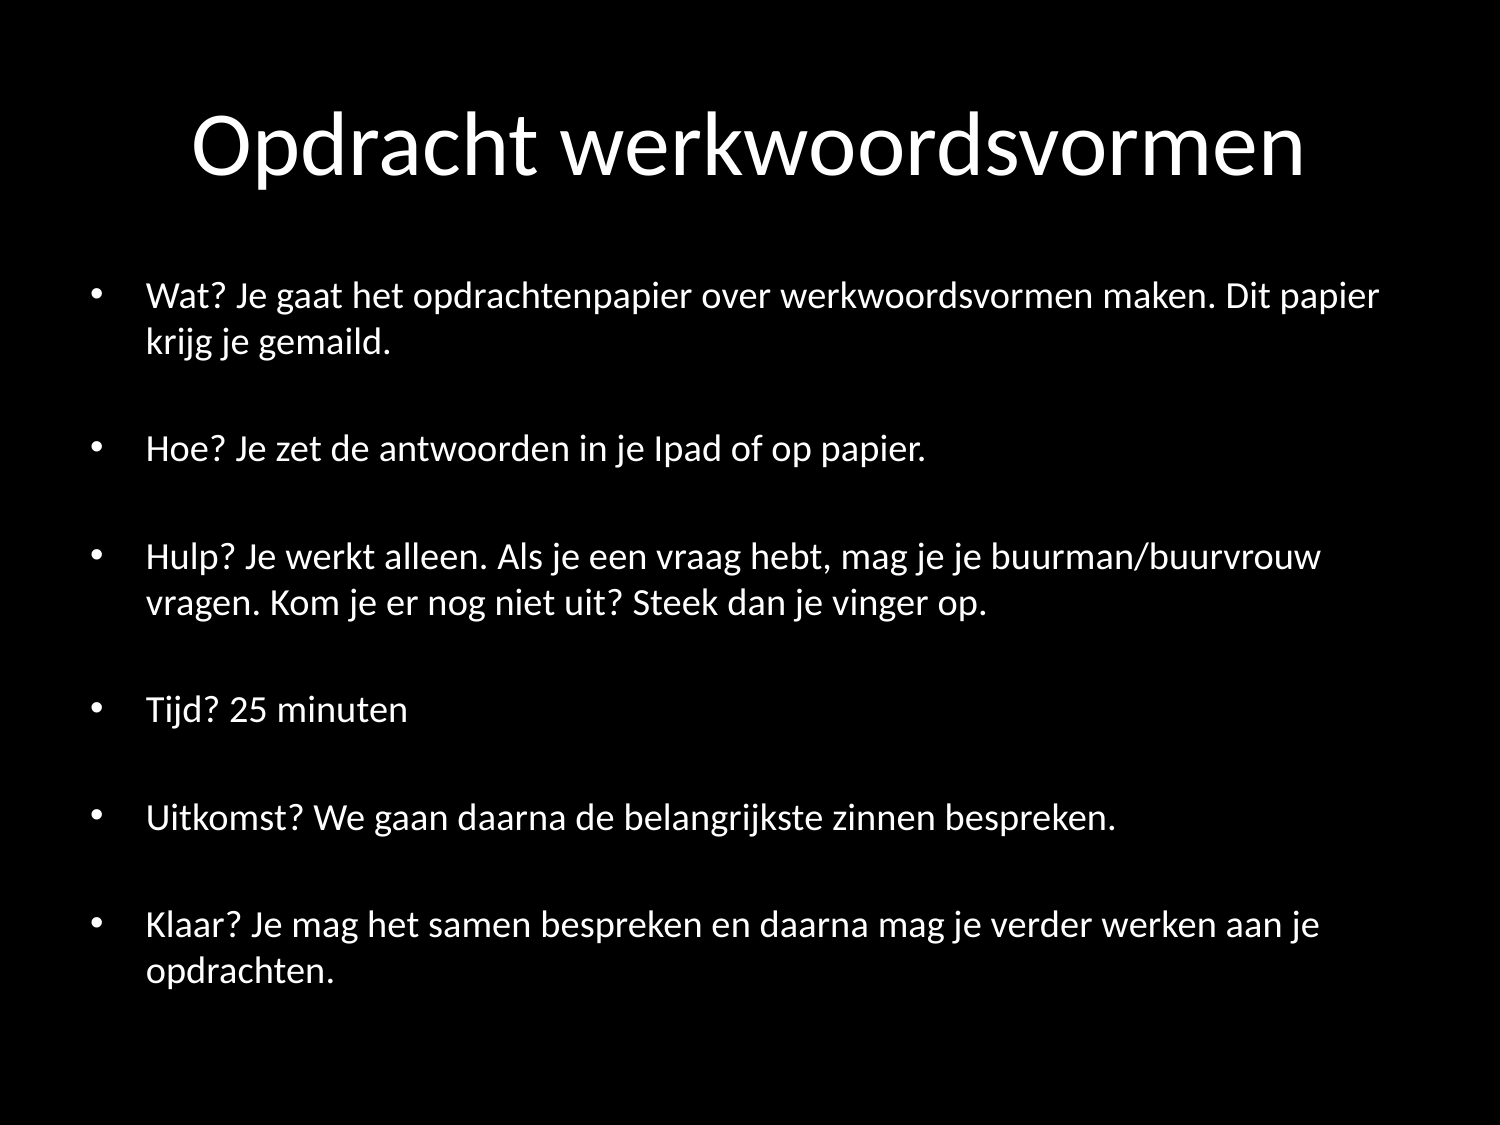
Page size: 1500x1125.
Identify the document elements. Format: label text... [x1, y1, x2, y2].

title Opdracht werkwoordsvormen [75, 45, 1425, 233]
list Wat? Je gaat het opdrachtenpapier over werkwoordsvormen maken. Dit papier krijg je gemaild. Hoe? Je zet de antwoorden in je Ipad of op papier. Hulp? Je werkt alleen. Als je een vraag hebt, mag je je buurman/buurvrouw vragen. Kom je er nog niet uit? Steek dan je vinger op. Tijd? 25 minuten Uitkomst? We gaan daarna de belangrijkste zinnen bespreken. Klaar? Je mag het samen bespreken en daarna mag je verder werken aan je opdrachten. [75, 262, 1425, 1005]
